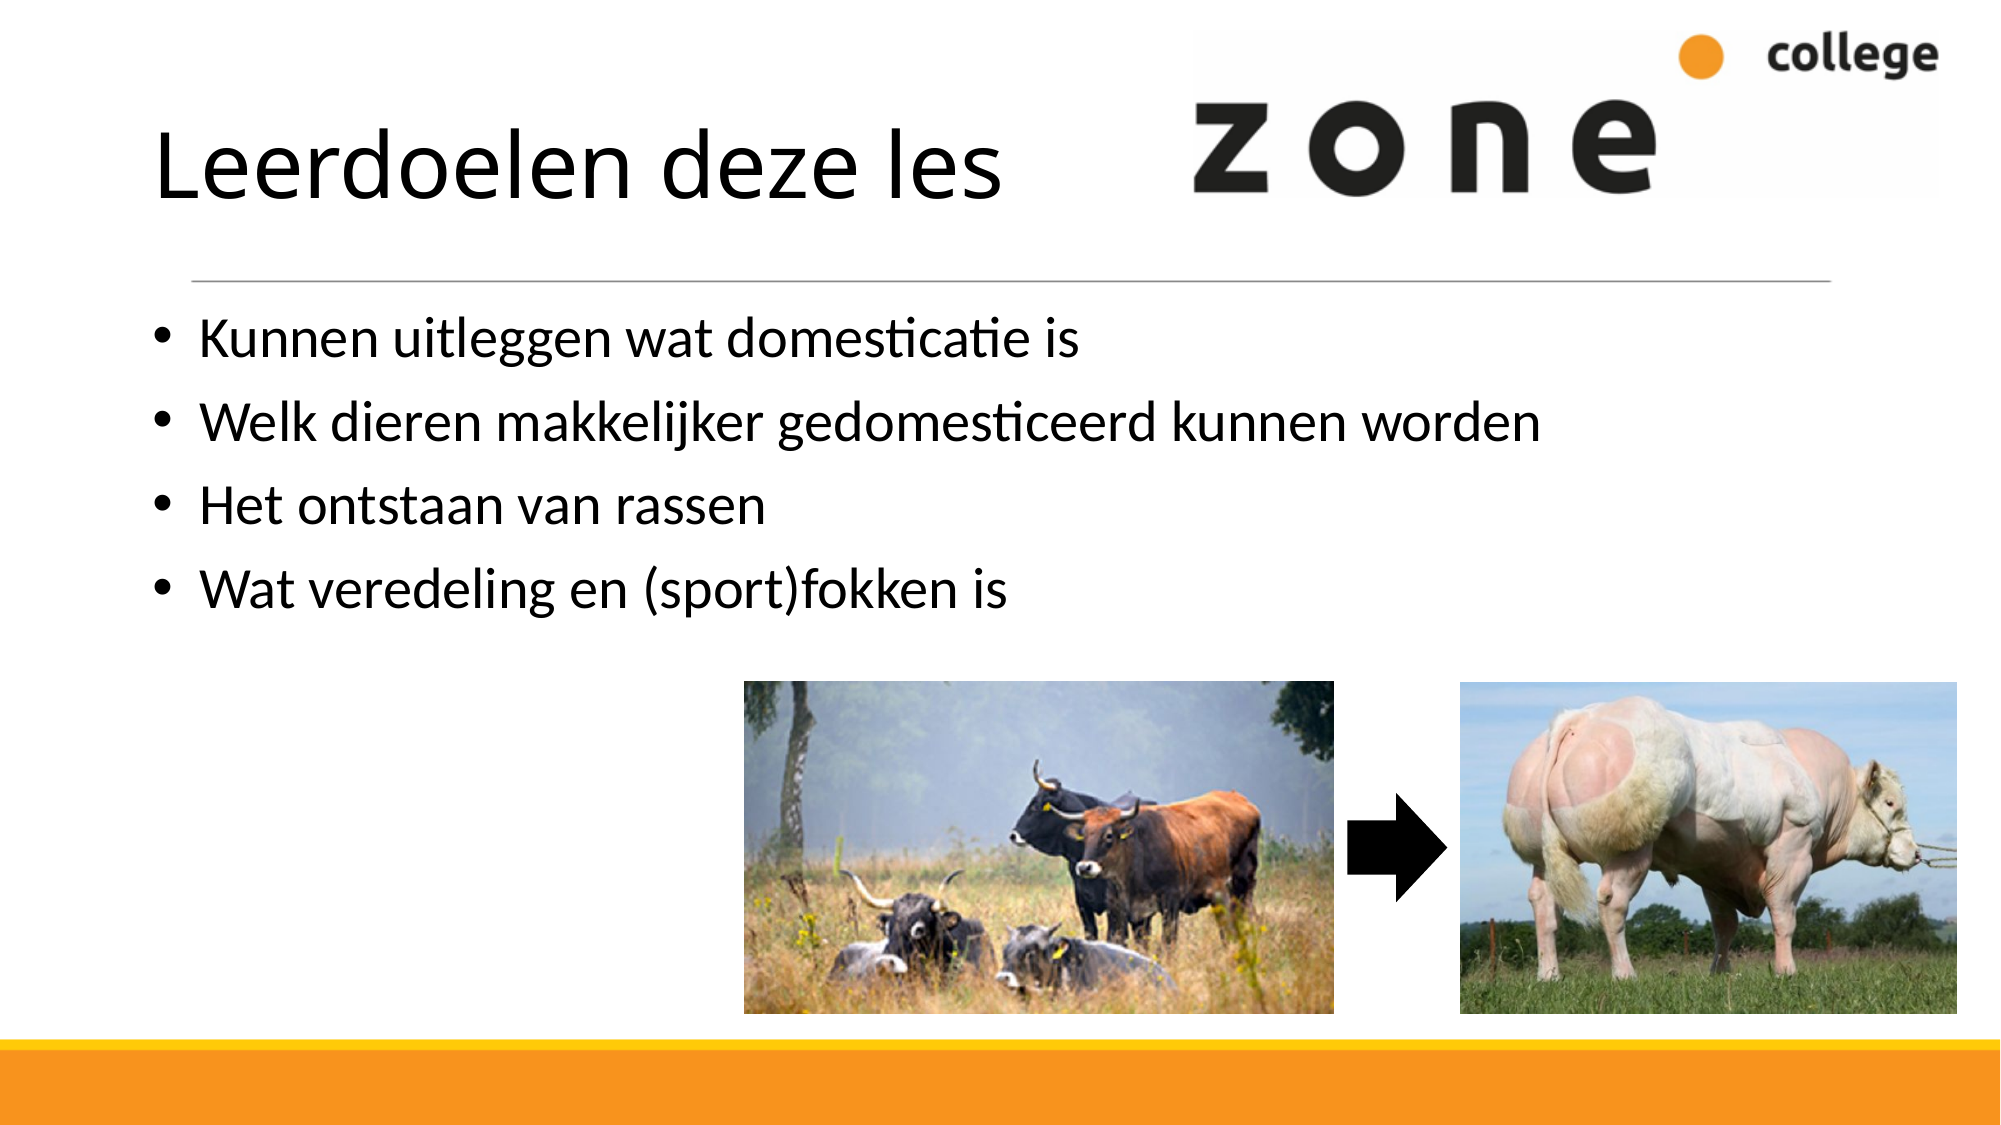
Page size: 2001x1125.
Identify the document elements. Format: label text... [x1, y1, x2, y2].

title Leerdoelen deze les [137, 59, 1863, 278]
picture [0, 0, 2001, 1125]
list Kunnen uitleggen wat domesticatie is Welk dieren makkelijker gedomesticeerd kunnen worden Het ontstaan van rassen Wat veredeling en (sport)fokken is [137, 299, 1863, 1014]
text_box [1347, 792, 1448, 903]
